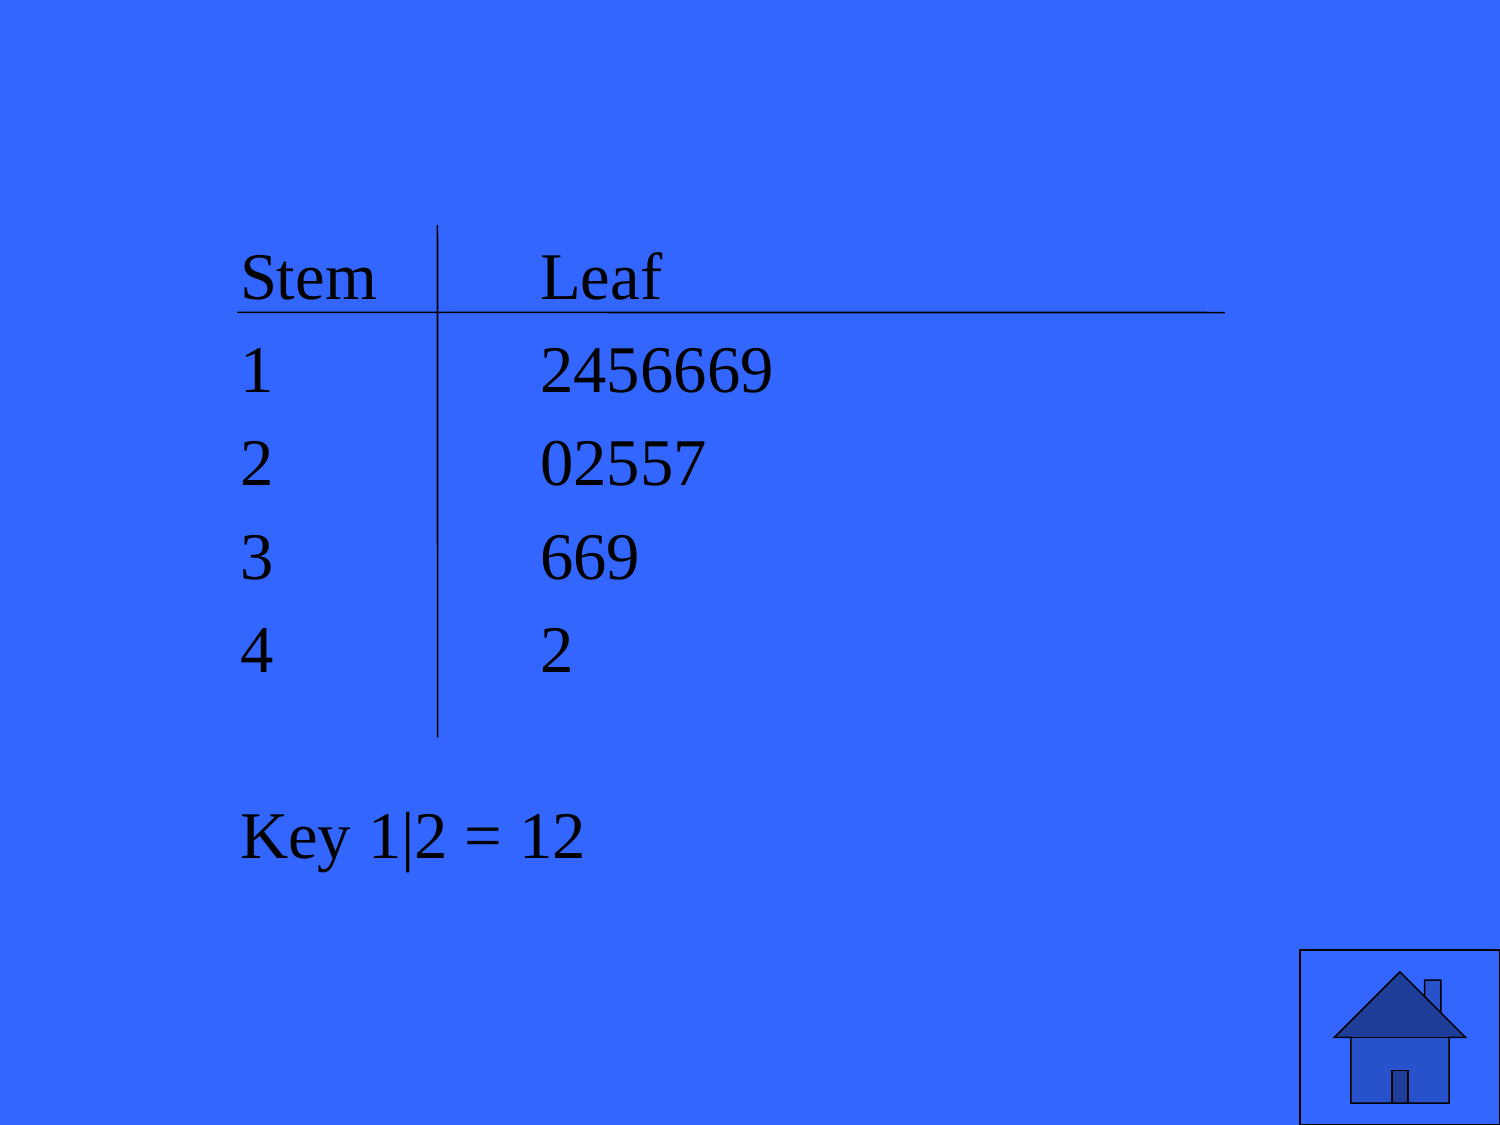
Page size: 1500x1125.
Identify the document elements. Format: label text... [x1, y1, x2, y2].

text_box [1299, 950, 1500, 1125]
subtitle Stem Leaf 1 2456669 2 02557 3 669 4 2 Key 1|2 = 12 [224, 224, 1276, 926]
